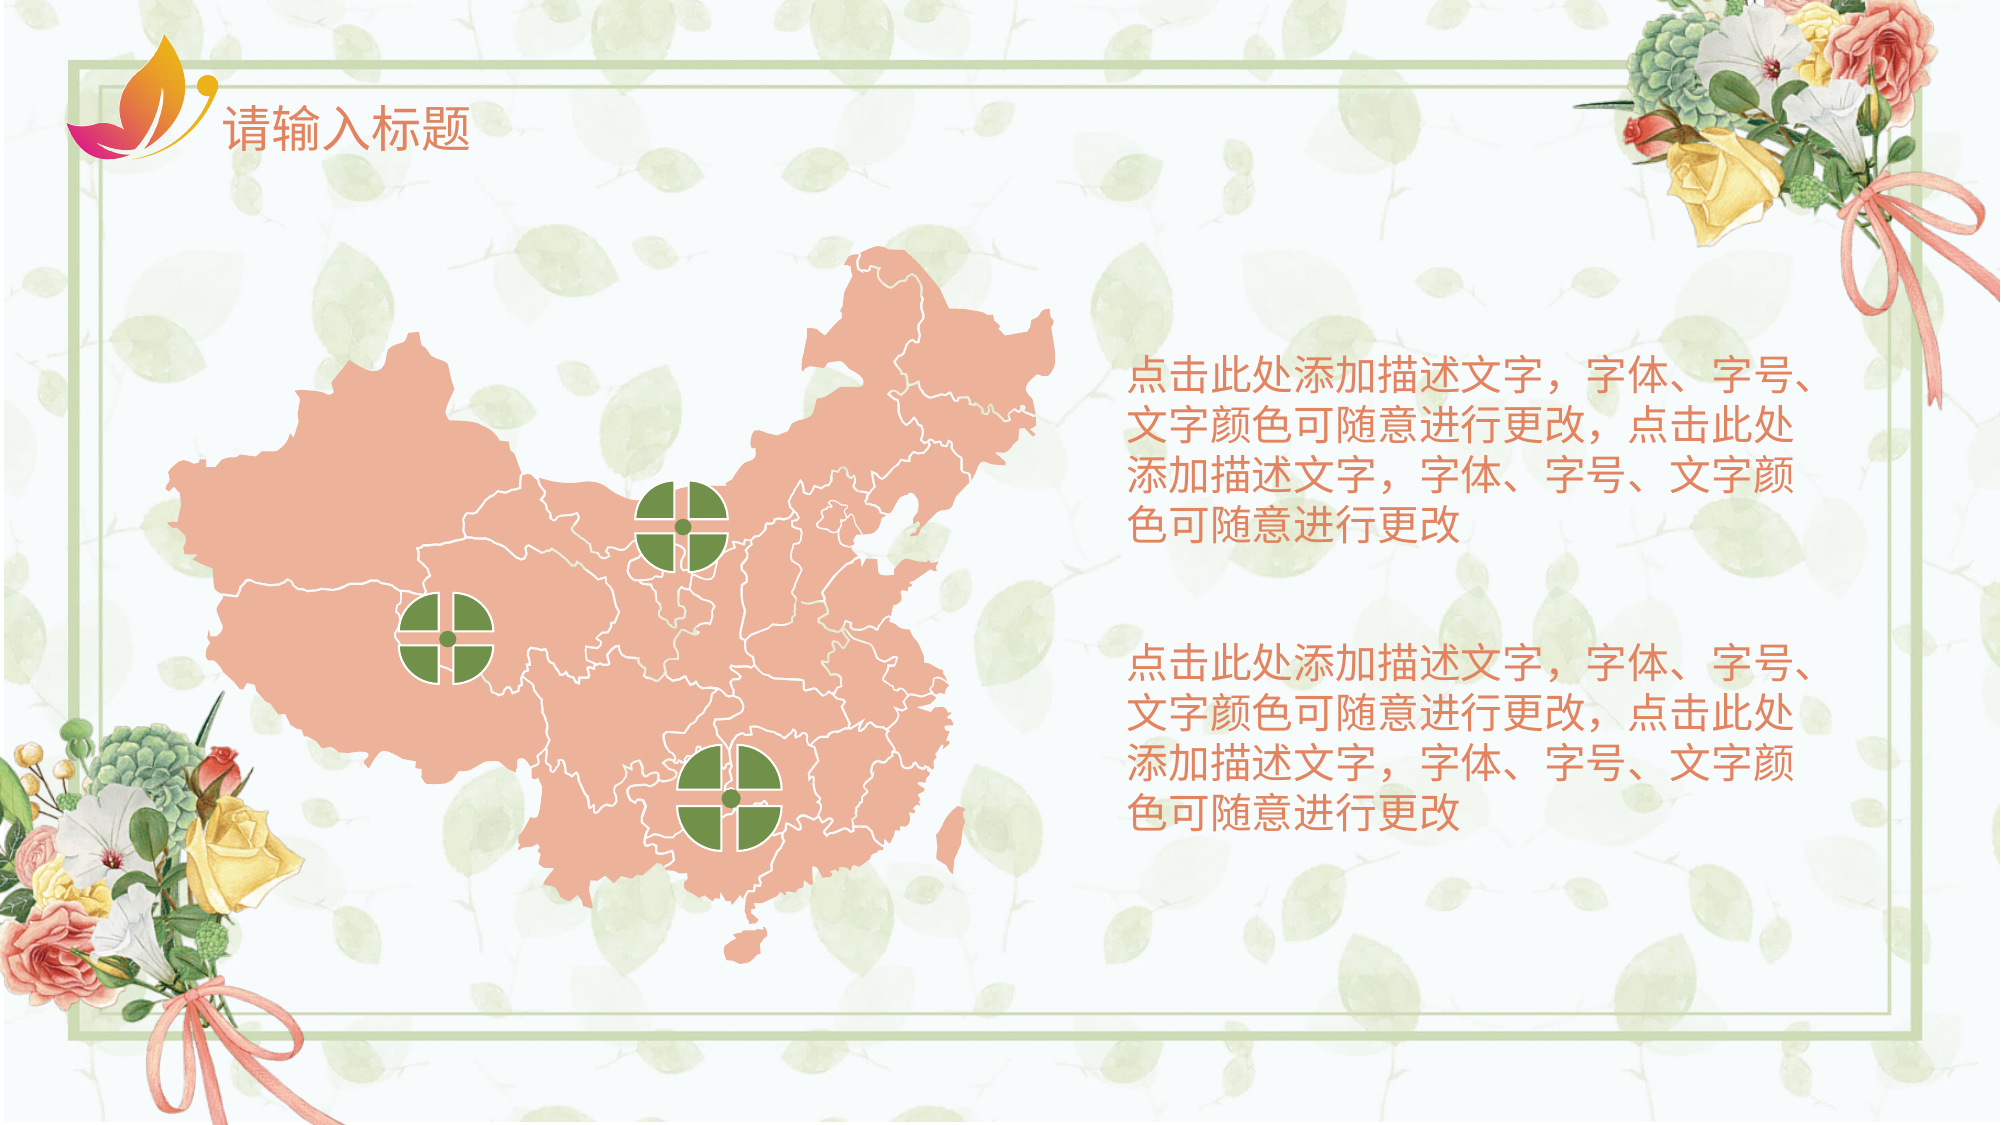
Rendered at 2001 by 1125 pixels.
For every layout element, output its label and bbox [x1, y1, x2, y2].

picture [0, 0, 2001, 1125]
text_box [165, 245, 1817, 964]
